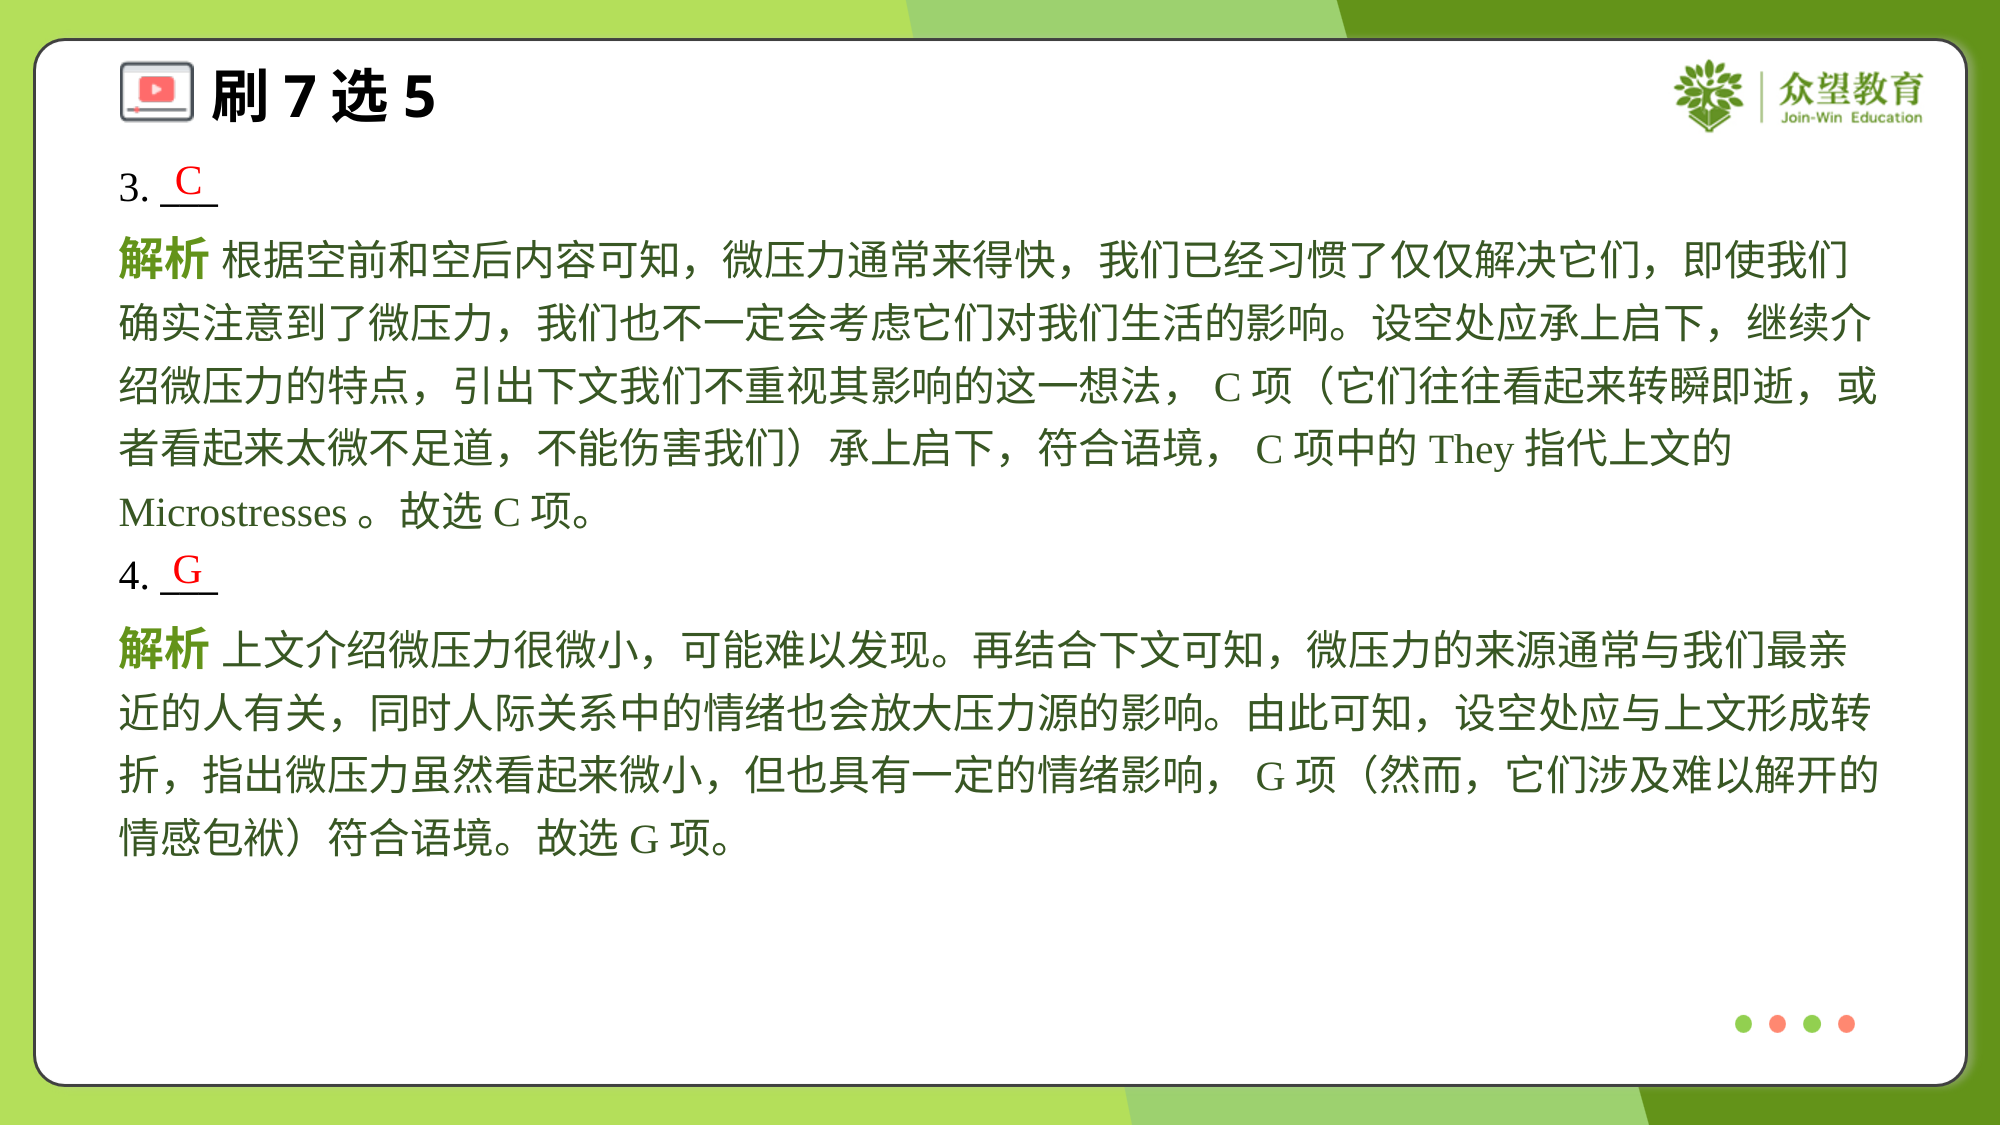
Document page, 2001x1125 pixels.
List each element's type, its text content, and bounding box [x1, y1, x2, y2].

picture [0, 0, 2000, 1125]
text_box C [170, 140, 208, 199]
text_box 3. ___ [118, 146, 1883, 204]
text_box G [167, 529, 208, 588]
text_box 解析 上文介绍微压力很微小，可能难以发现。再结合下文可知，微压力的来源通常与我们最亲近的人有关，同时人际关系中的情绪也会放大压力源的影响。由此可知，设空处应与上文形成转折，指出微压力虽然看起来微小，但也具有一定的情绪影响，G项（然而，它们涉及难以解开的情感包袱）符合语境。故选G项。 [118, 605, 1883, 857]
text_box 解析 根据空前和空后内容可知，微压力通常来得快，我们已经习惯了仅仅解决它们，即使我们确实注意到了微压力，我们也不一定会考虑它们对我们生活的影响。设空处应承上启下，继续介绍微压力的特点，引出下文我们不重视其影响的这一想法，C项（它们往往看起来转瞬即逝，或者看起来太微不足道，不能伤害我们）承上启下，符合语境，C项中的They指代上文的Microstresses。故选C项。 [118, 215, 1883, 530]
text_box 4. ___ [118, 535, 1883, 593]
